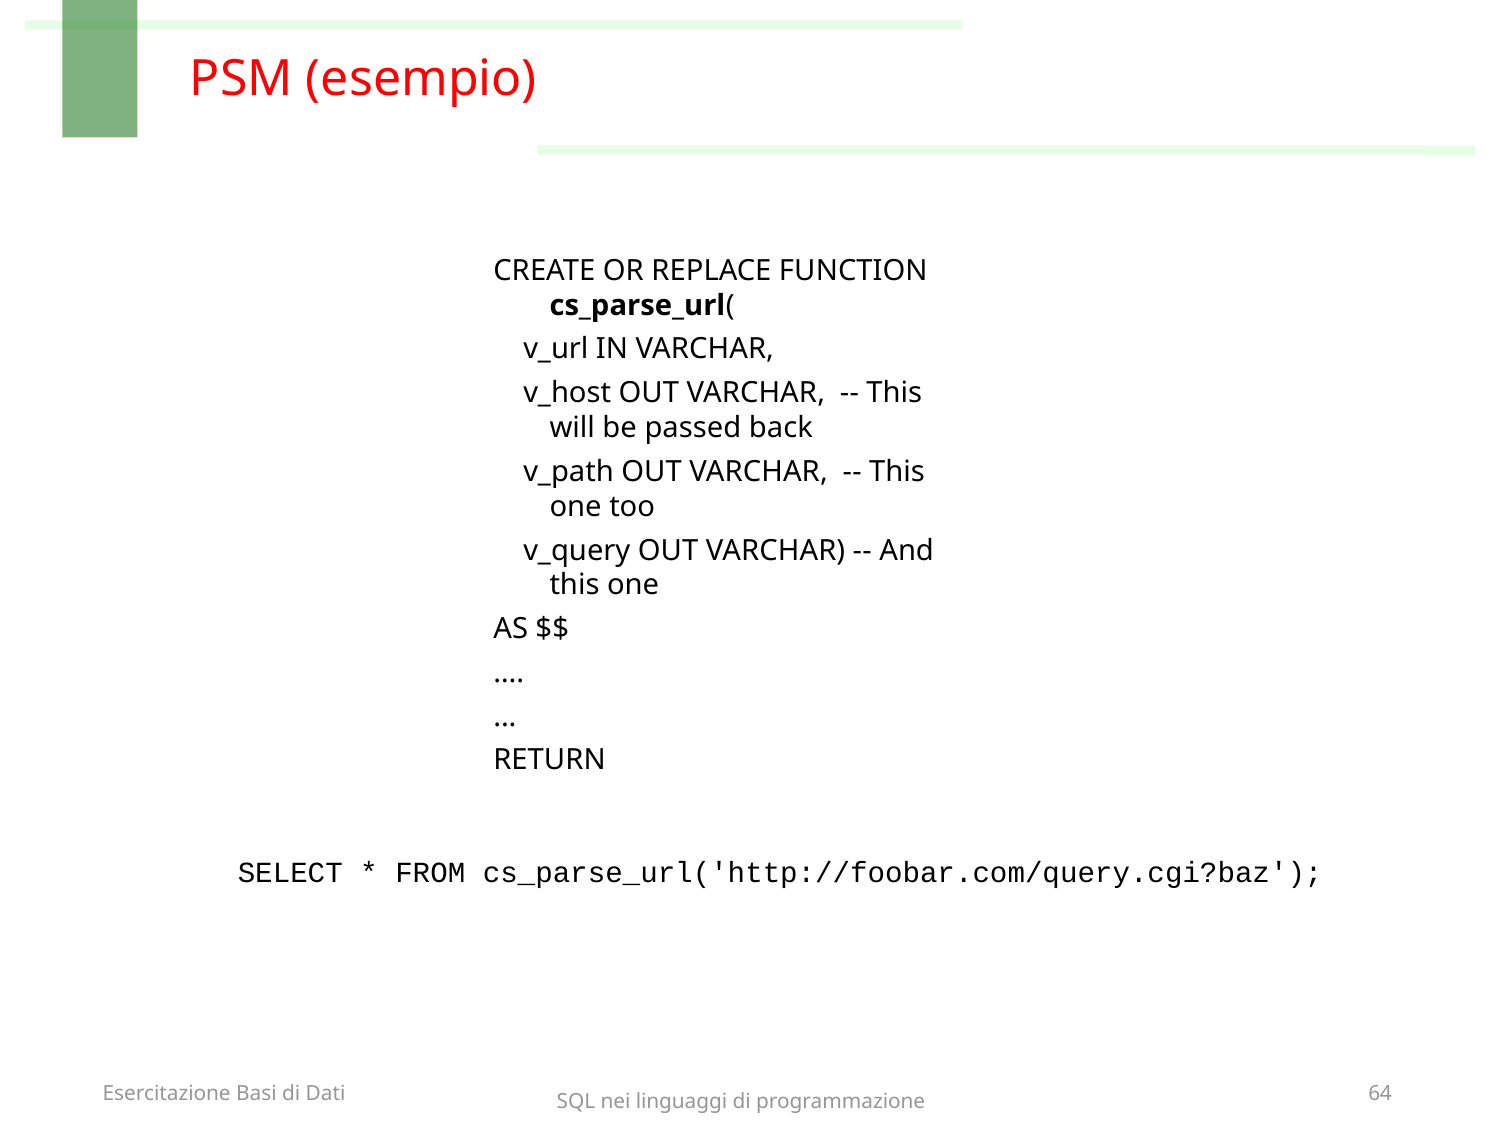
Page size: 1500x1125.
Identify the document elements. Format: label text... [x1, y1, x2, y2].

footer SQL nei linguaggi di programmazione [425, 1082, 1057, 1120]
list CREATE OR REPLACE FUNCTION cs_parse_url( v_url IN VARCHAR, v_host OUT VARCHAR, -- This will be passed back v_path OUT VARCHAR, -- This one too v_query OUT VARCHAR) -- And this one AS $$ …. ... RETURN [478, 243, 977, 811]
title PSM (esempio) [174, 24, 1425, 125]
text_box SELECT * FROM cs_parse_url('http://foobar.com/query.cgi?baz'); [194, 845, 1366, 896]
